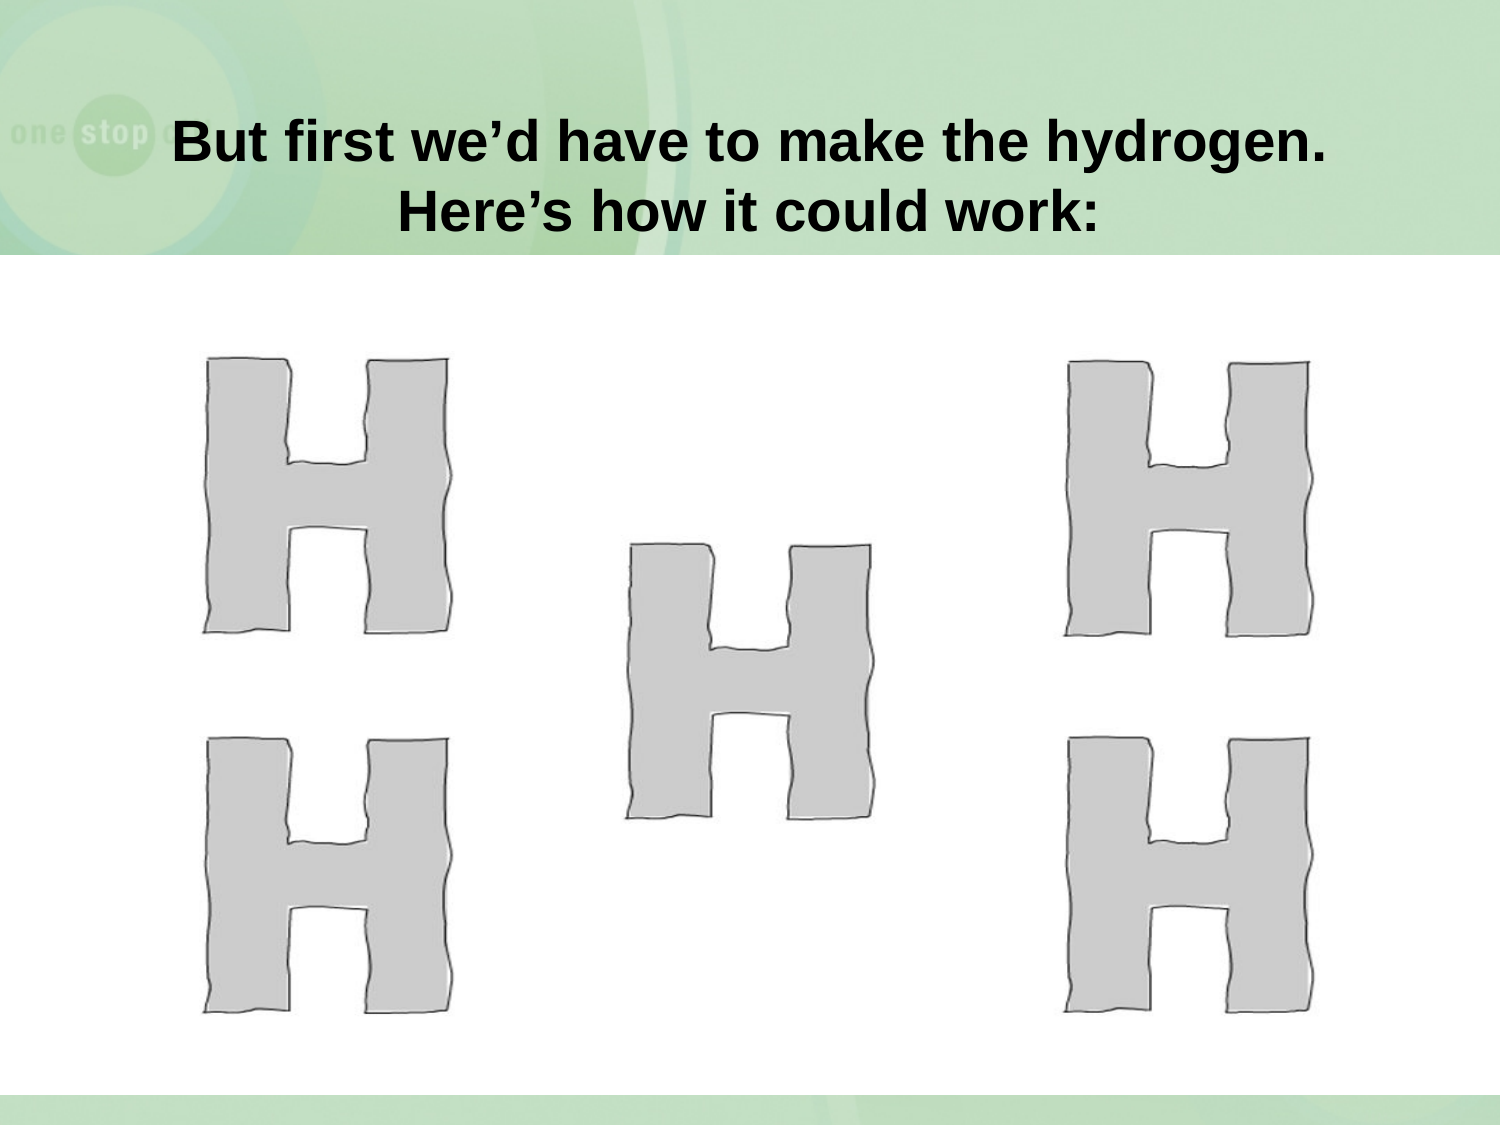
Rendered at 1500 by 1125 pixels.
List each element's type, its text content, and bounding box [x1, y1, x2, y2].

title But first we’d have to make the hydrogen. Here’s how it could work: [75, 79, 1425, 253]
picture [0, 0, 1500, 1125]
